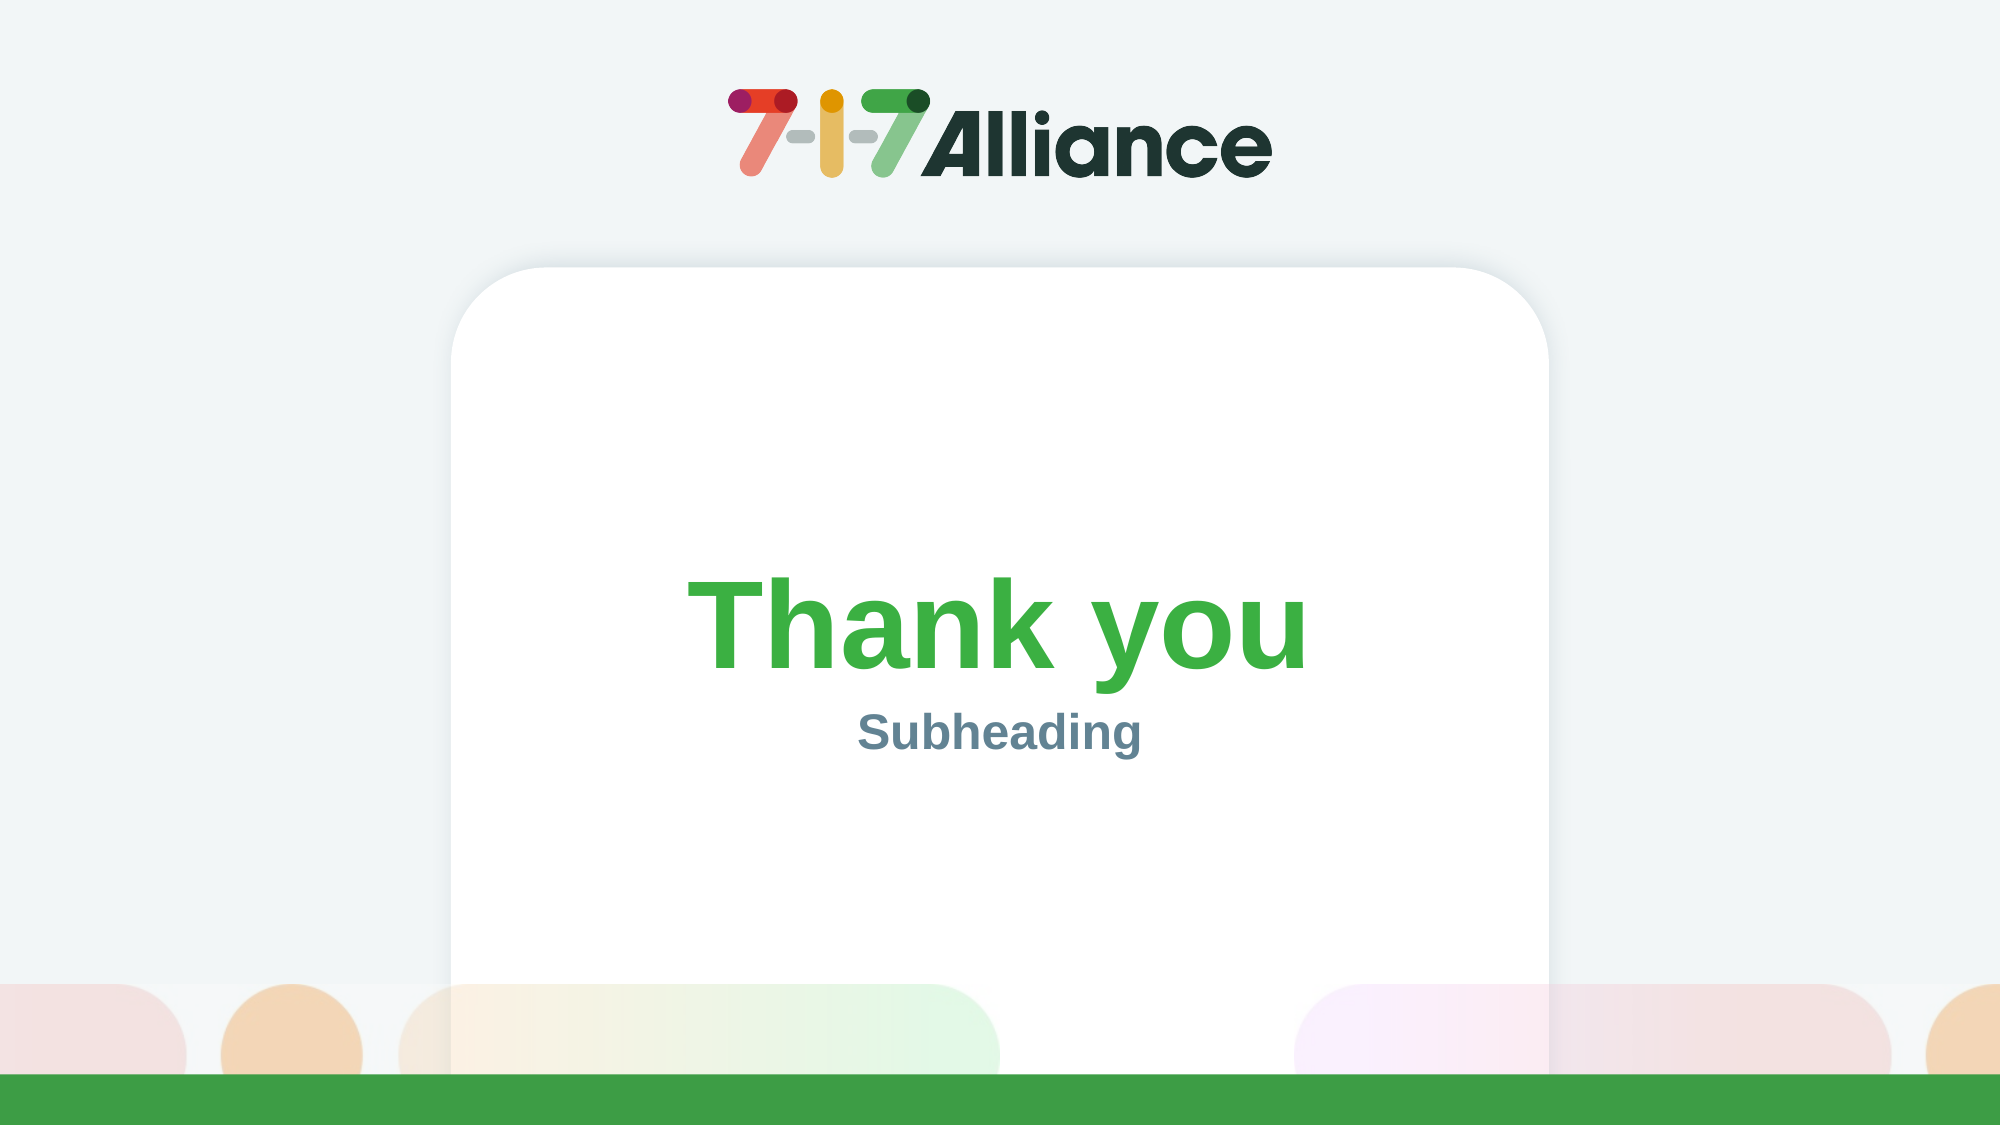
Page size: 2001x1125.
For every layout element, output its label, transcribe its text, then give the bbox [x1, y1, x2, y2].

list Subheading [560, 706, 1440, 860]
title Thank you [560, 340, 1440, 694]
picture [728, 89, 1272, 178]
